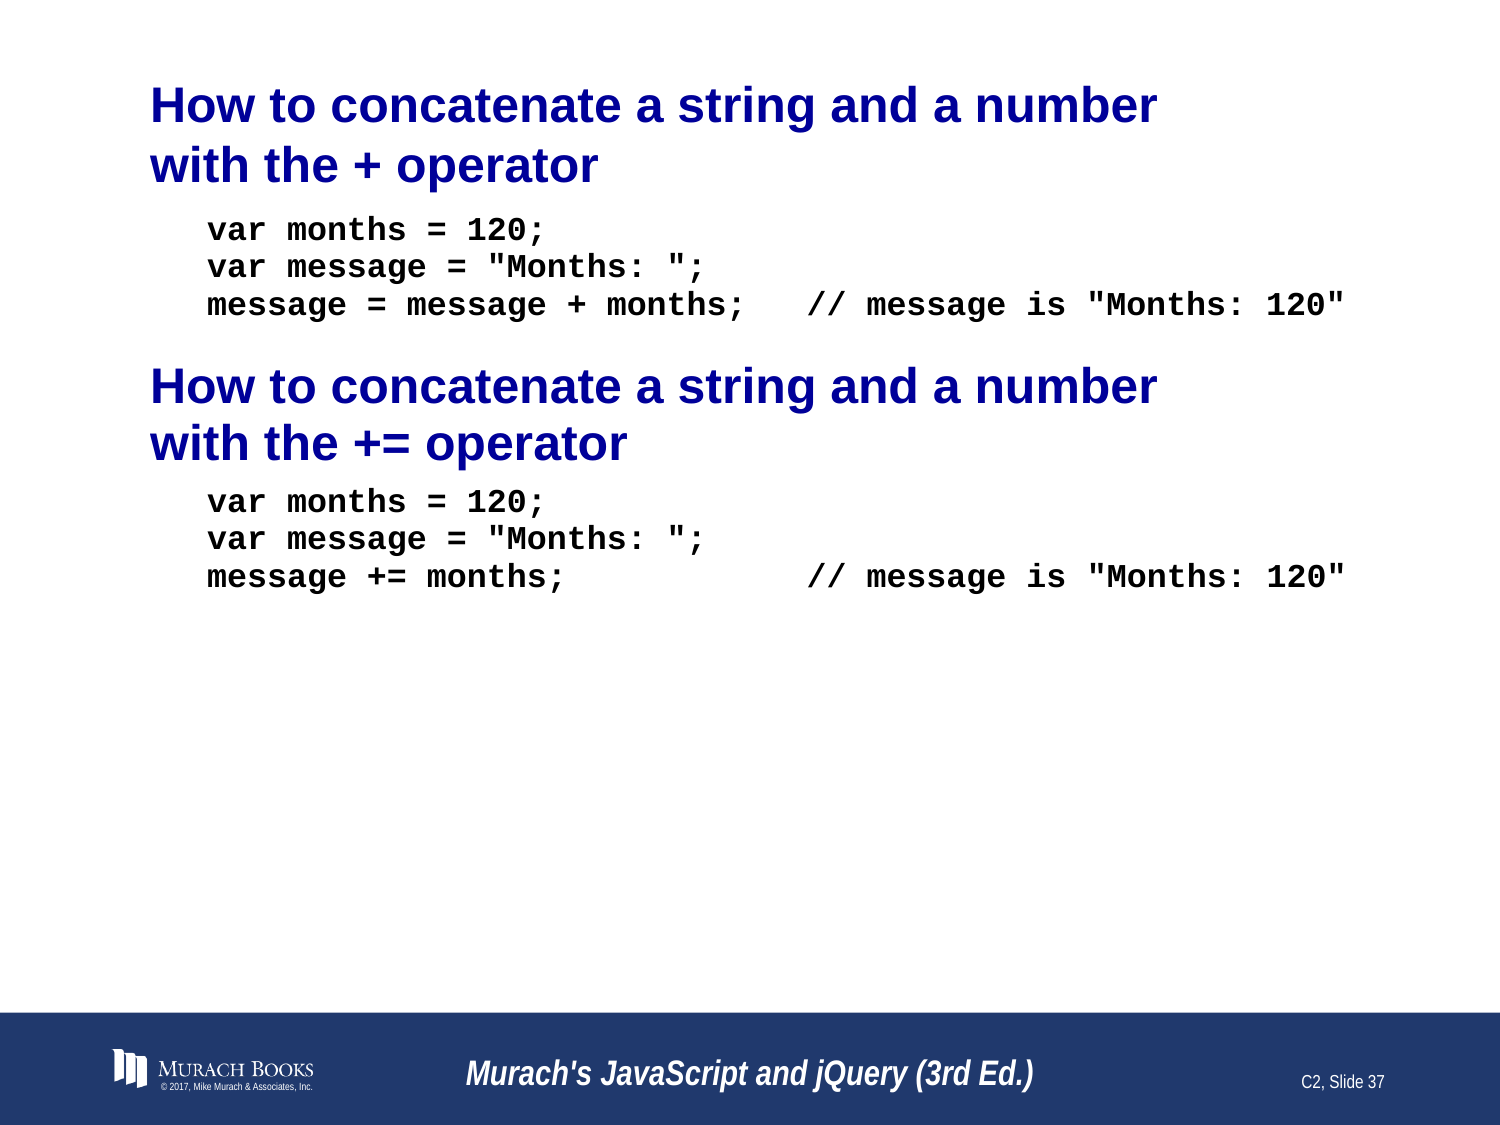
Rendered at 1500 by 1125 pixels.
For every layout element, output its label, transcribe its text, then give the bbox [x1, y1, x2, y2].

slide_number C2, Slide 37 [1087, 1025, 1400, 1100]
slide_number Murach's JavaScript and jQuery (3rd Ed.) [463, 1025, 1050, 1100]
footer © 2017, Mike Murach & Associates, Inc. [12, 1025, 463, 1100]
title How to concatenate a string and a number with the + operator [150, 72, 1350, 194]
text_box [149, 212, 1350, 598]
